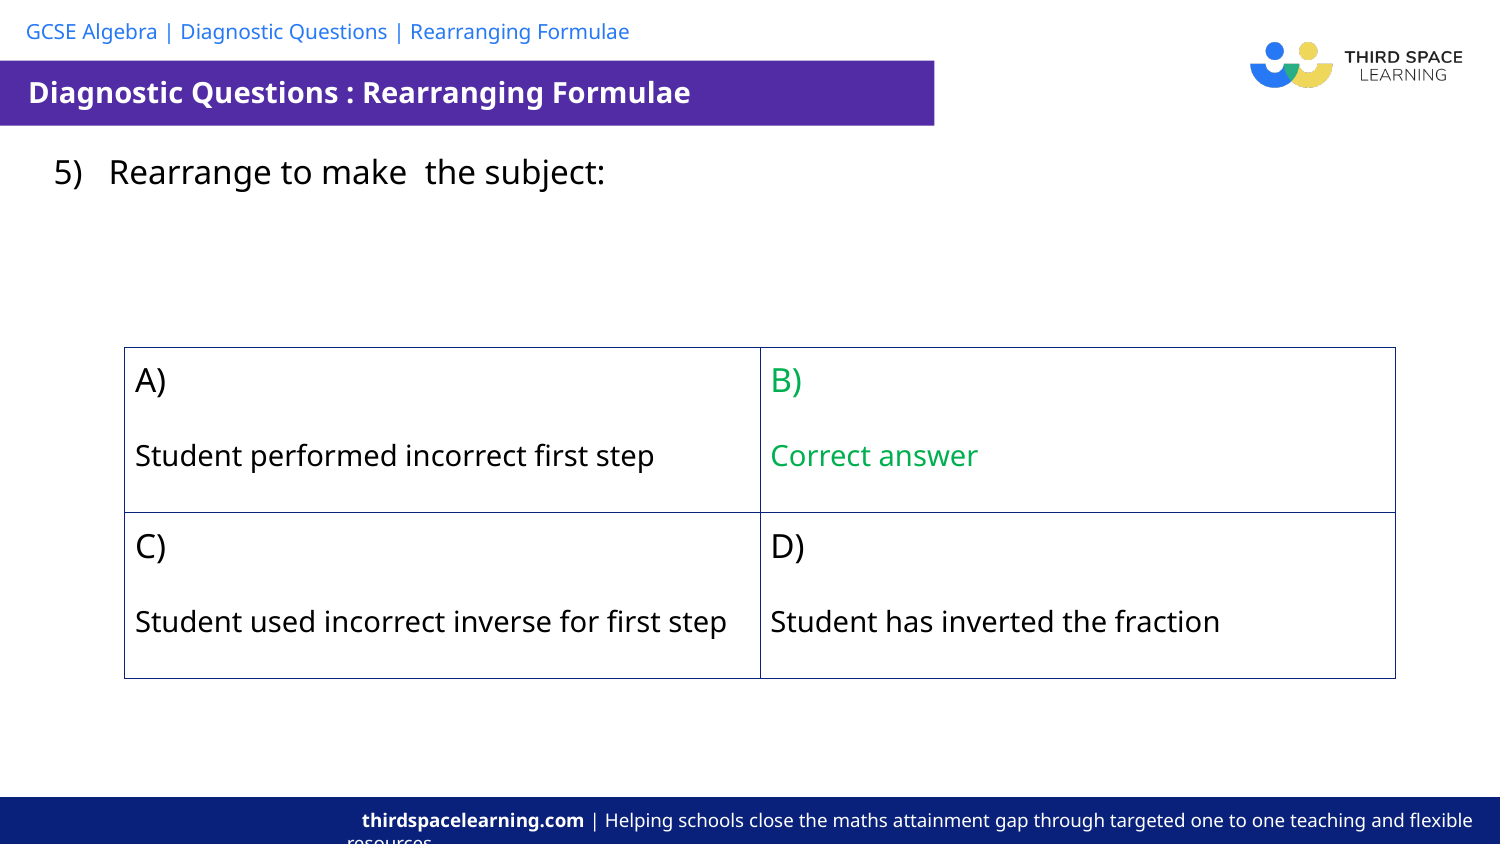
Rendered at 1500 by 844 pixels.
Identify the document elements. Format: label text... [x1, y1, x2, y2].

text_box Diagnostic Questions : Rearranging Formulae [13, 59, 792, 125]
picture [1250, 33, 1465, 99]
